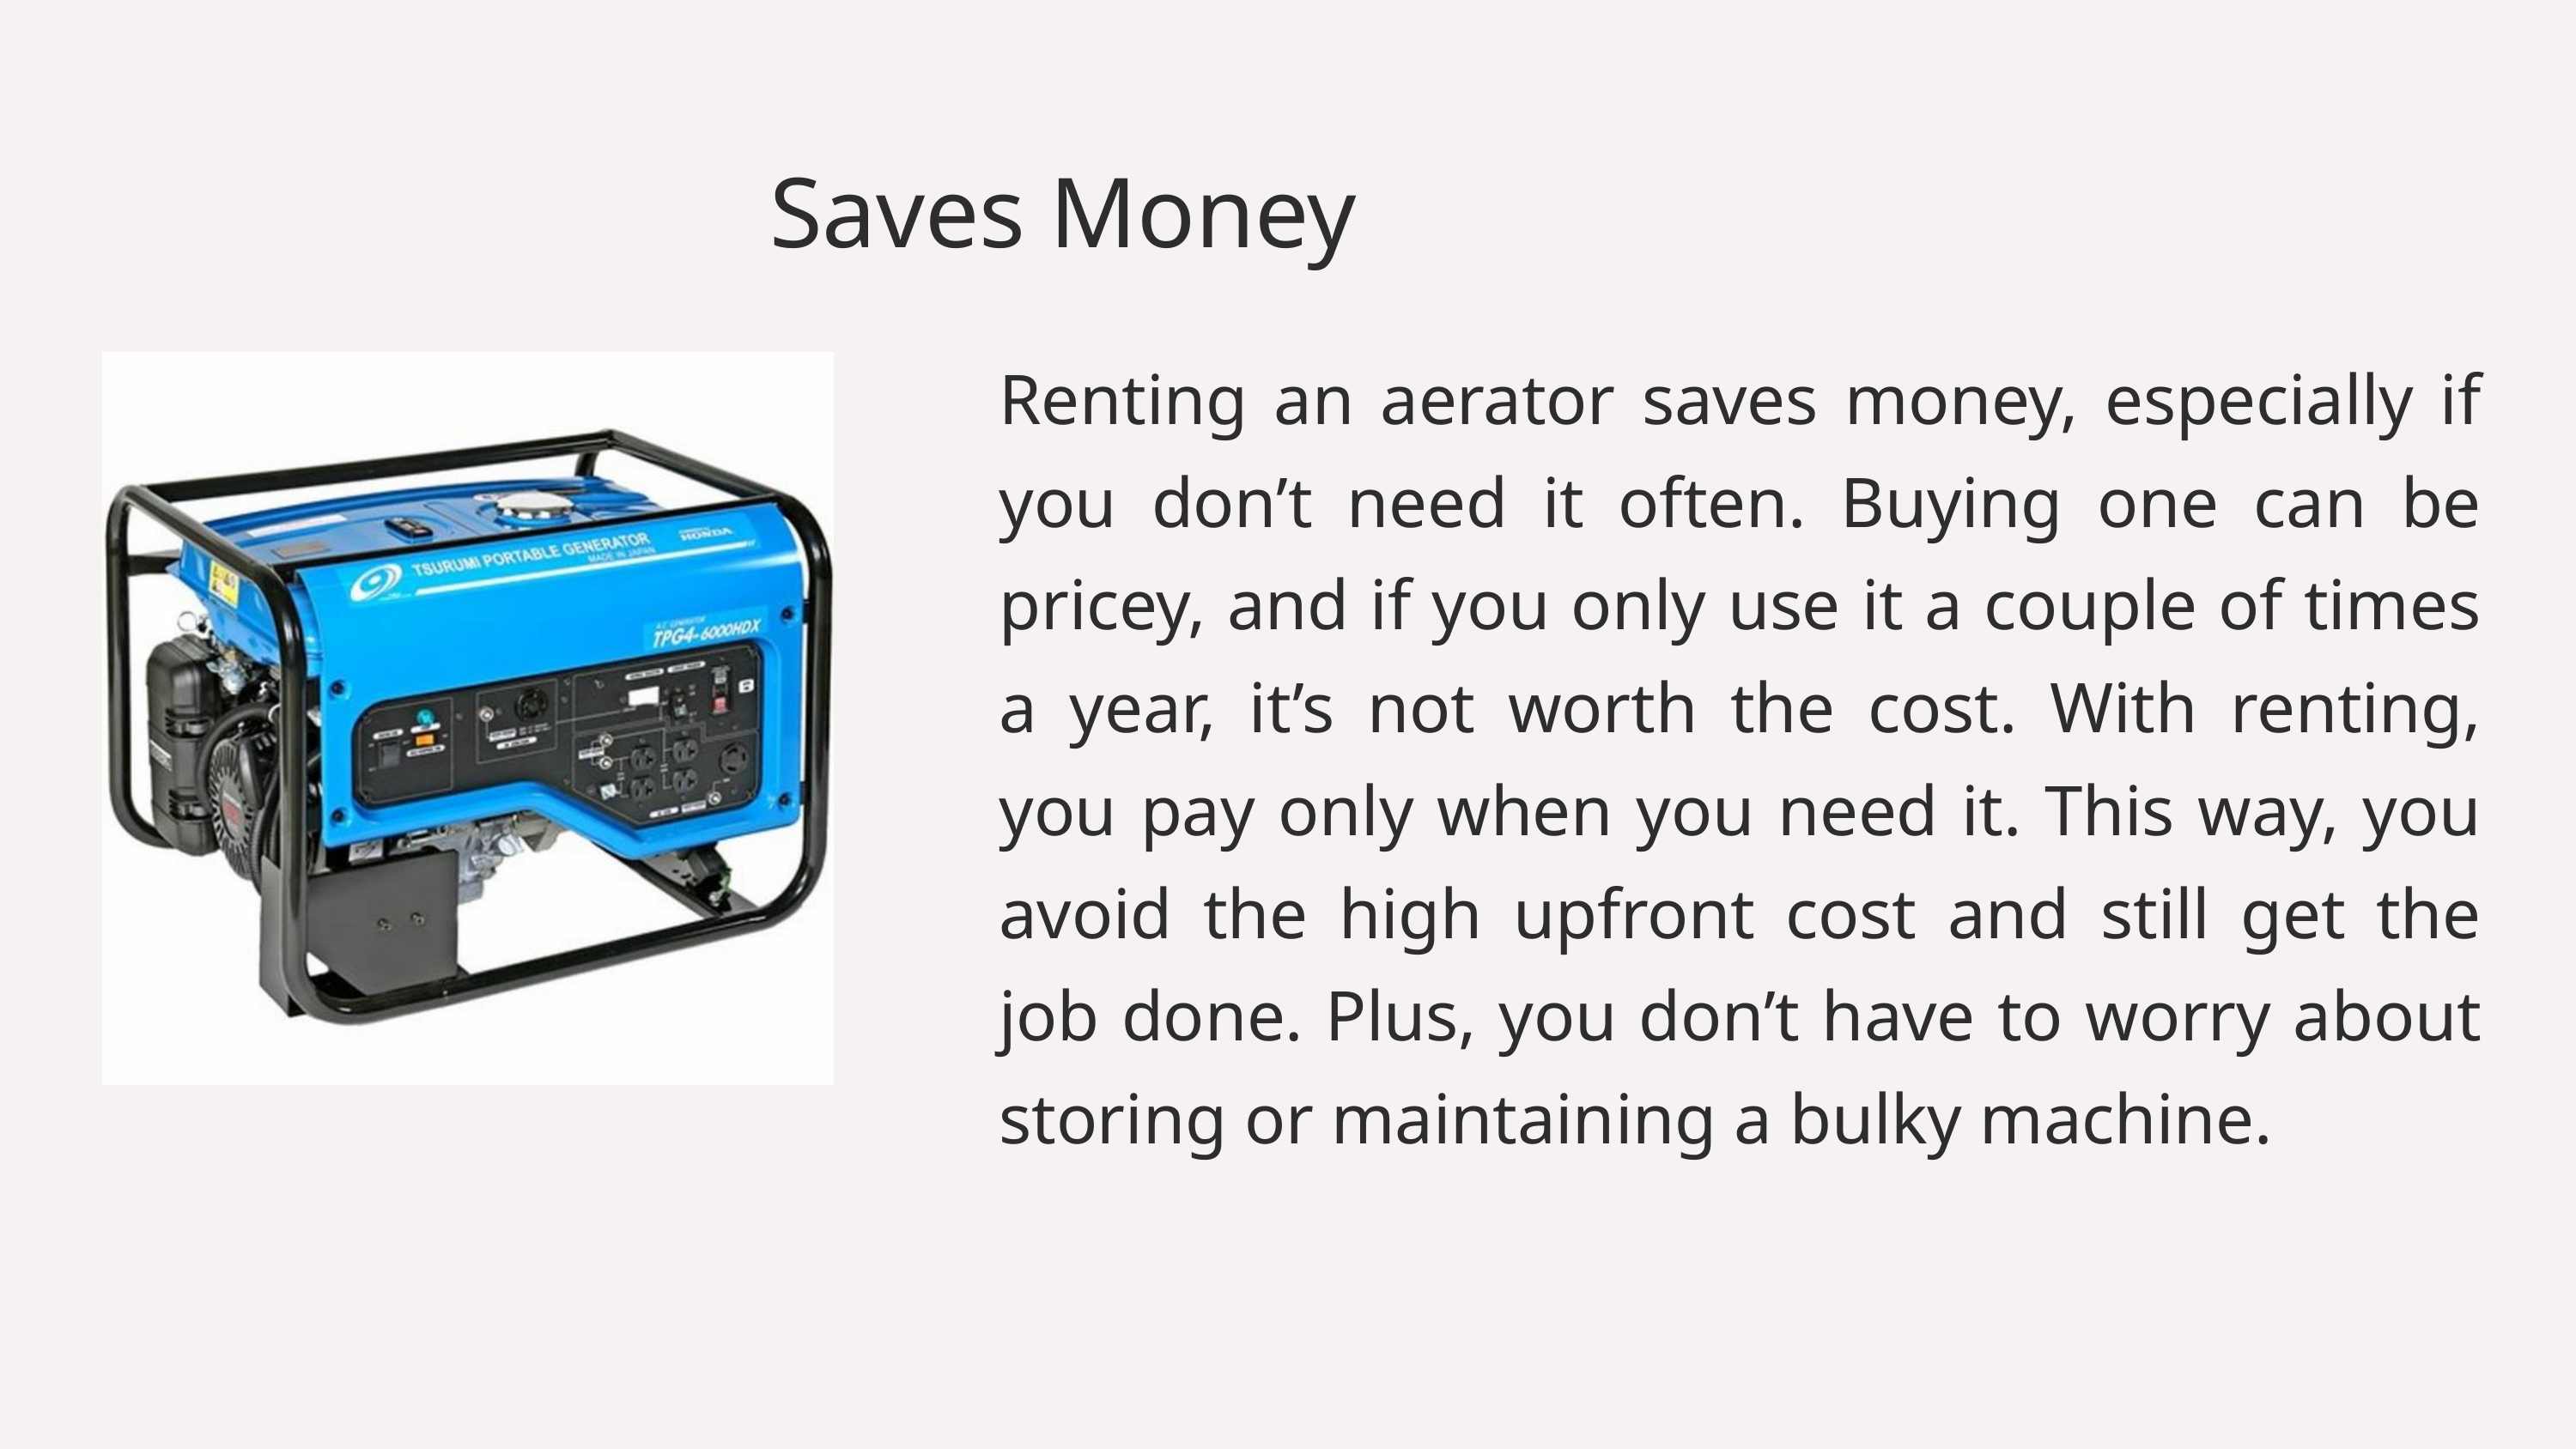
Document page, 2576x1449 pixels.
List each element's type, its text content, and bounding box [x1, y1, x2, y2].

text_box Renting an aerator saves money, especially if you don’t need it often. Buying one can be pricey, and if you only use it a couple of times a year, it’s not worth the cost. With renting, you pay only when you need it. This way, you avoid the high upfront cost and still get the job done. Plus, you don’t have to worry about storing or maintaining a bulky machine. [999, 403, 2482, 1261]
text_box [101, 352, 835, 1085]
text_box Saves Money [769, 131, 2576, 403]
